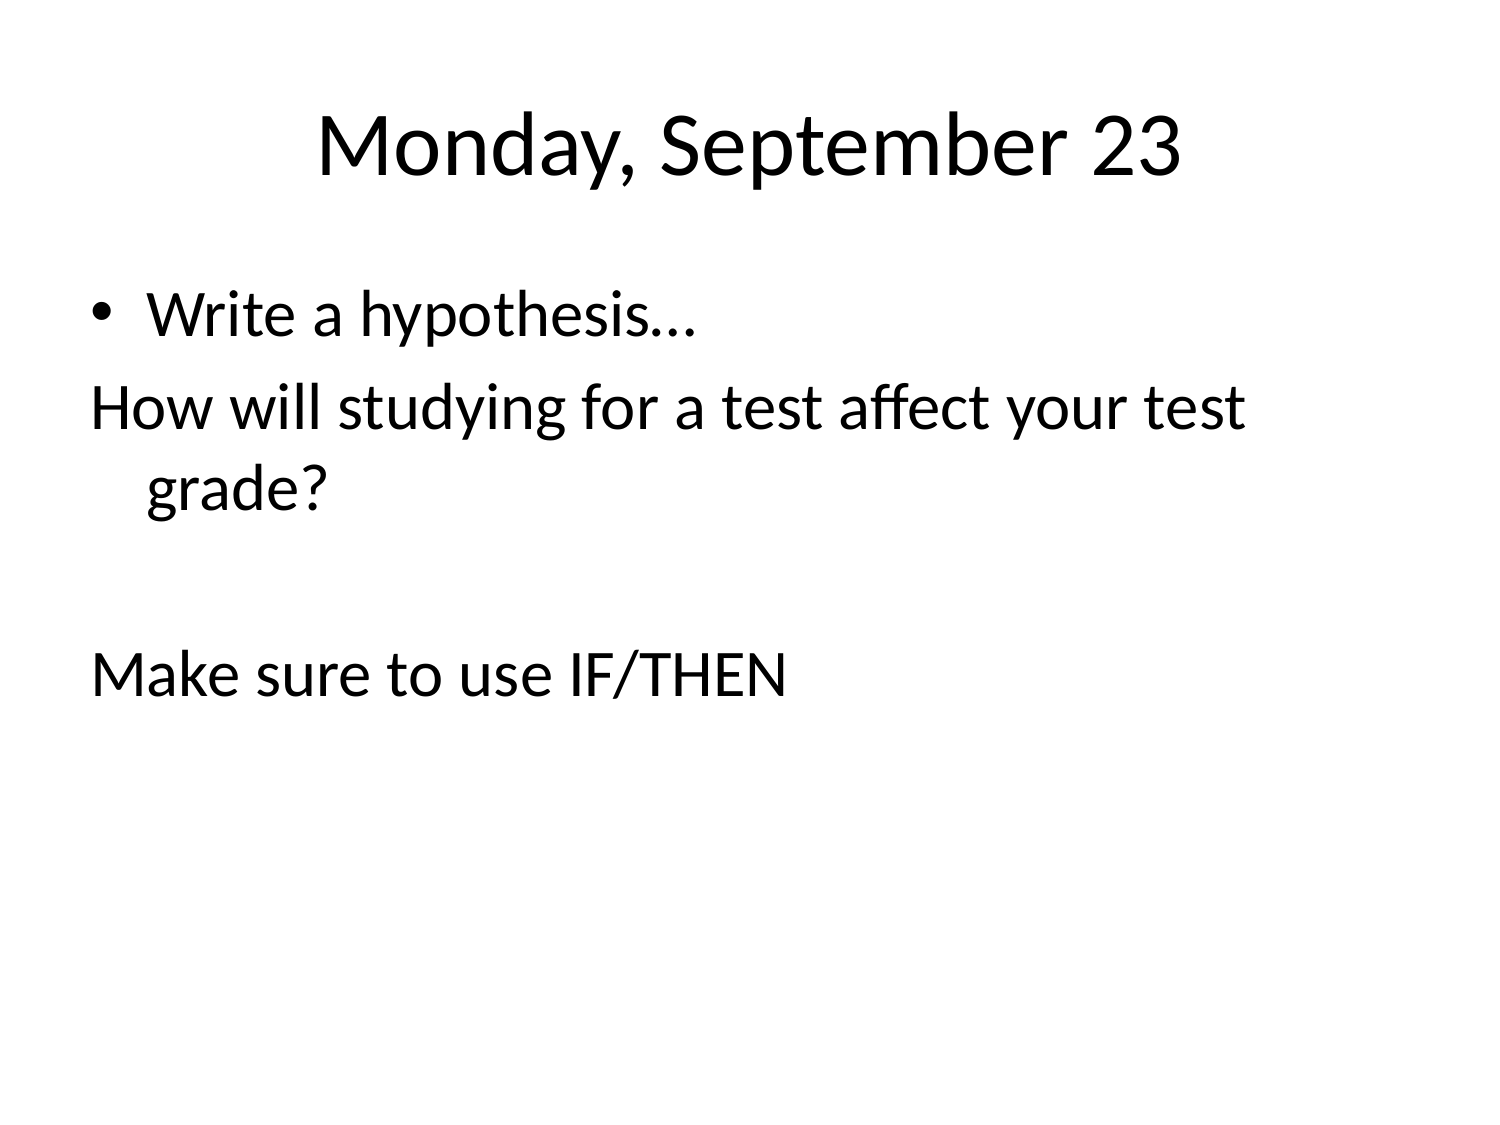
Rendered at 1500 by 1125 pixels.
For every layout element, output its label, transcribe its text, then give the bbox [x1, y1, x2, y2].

title Monday, September 23 [75, 45, 1425, 233]
list Write a hypothesis… How will studying for a test affect your test grade? Make sure to use IF/THEN [75, 262, 1425, 1005]
